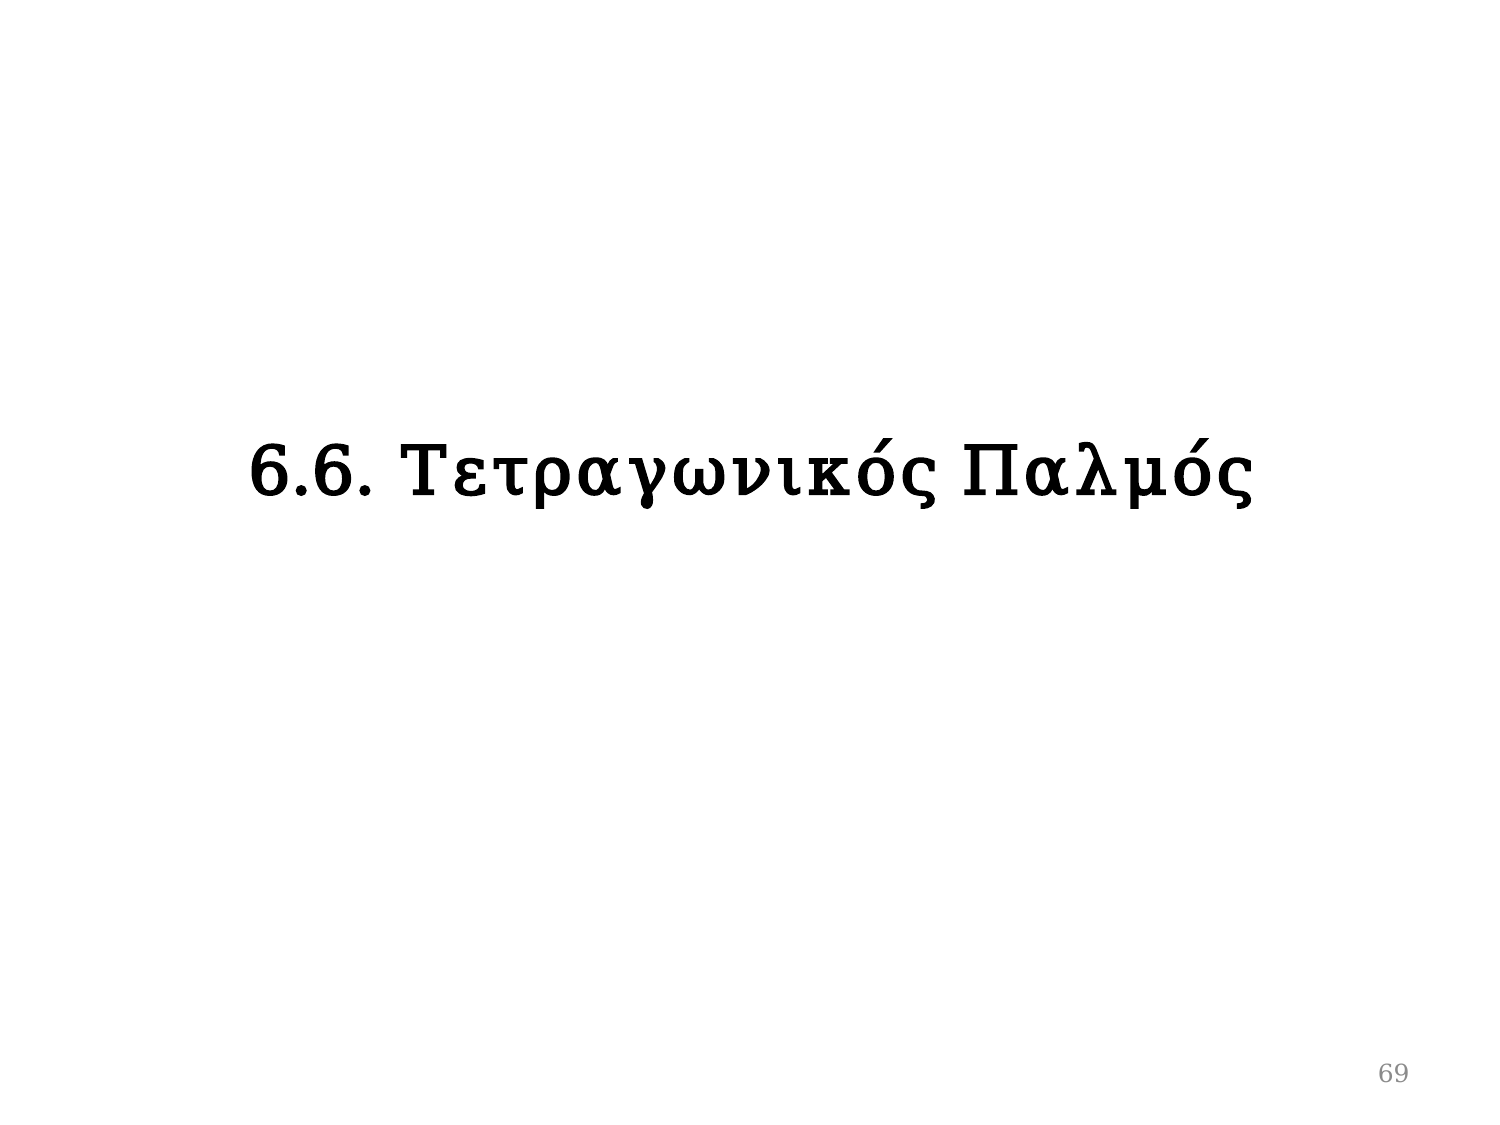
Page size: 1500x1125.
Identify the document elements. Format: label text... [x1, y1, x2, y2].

title 6.6. Τετραγωνικός Παλμός [76, 373, 1427, 561]
slide_number 69 [1074, 1042, 1425, 1103]
